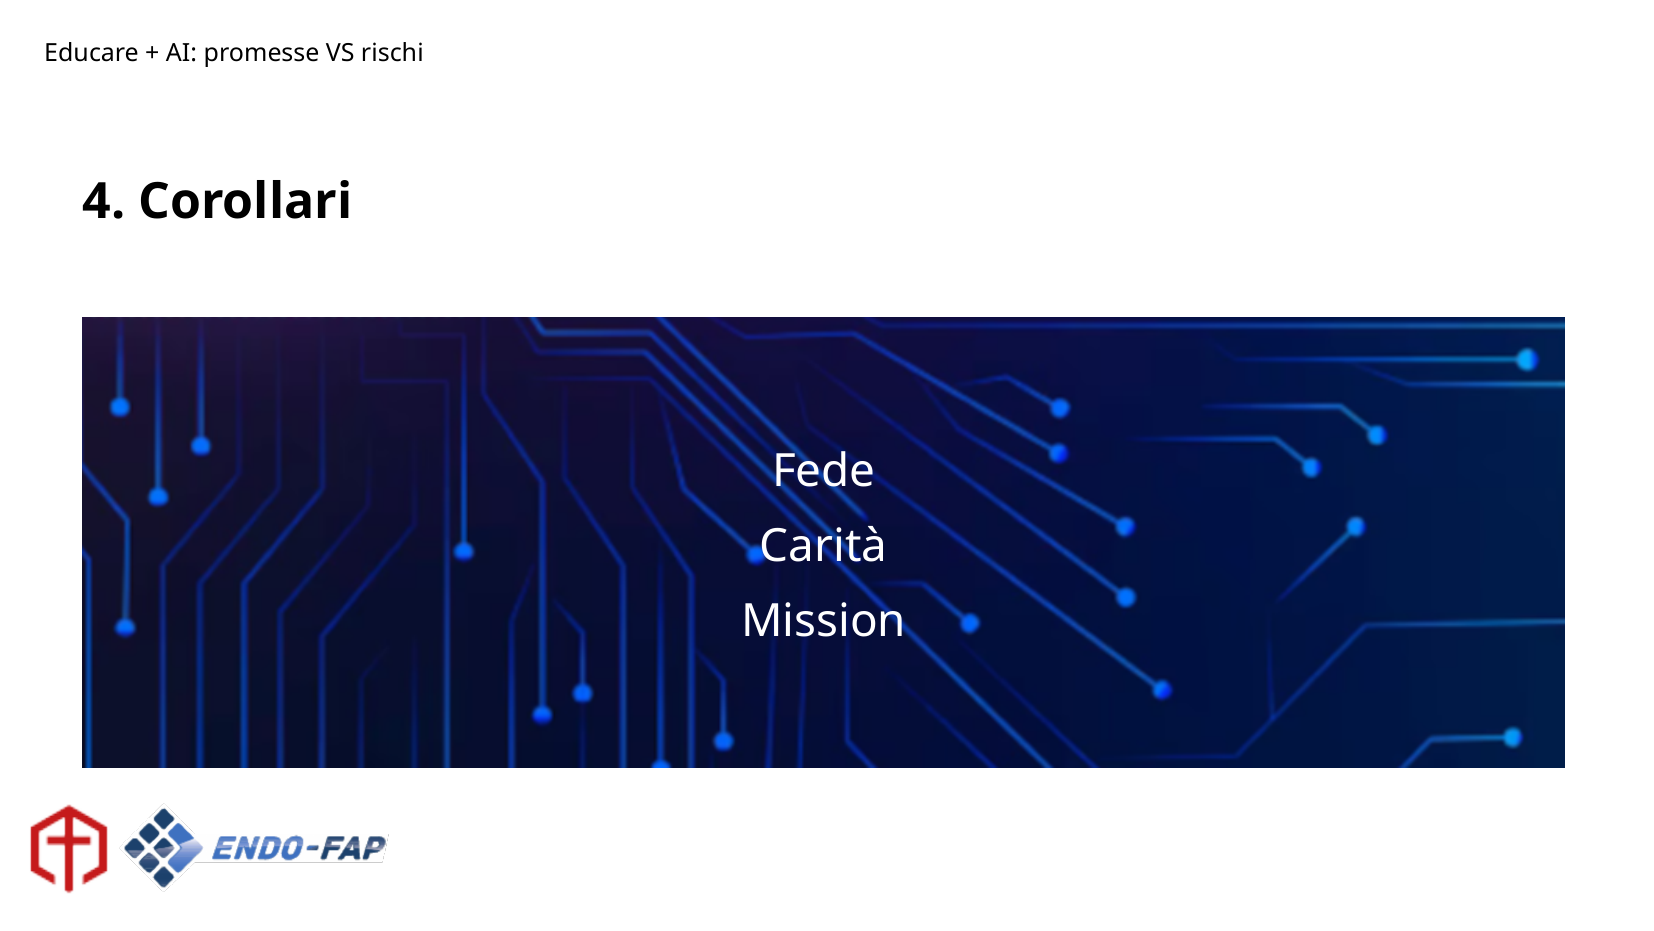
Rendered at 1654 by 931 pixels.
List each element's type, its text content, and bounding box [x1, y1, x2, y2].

title 4. Corollari [82, 135, 1565, 261]
list Fede Carità Mission [82, 318, 1565, 768]
picture [29, 803, 110, 896]
picture [118, 803, 393, 892]
